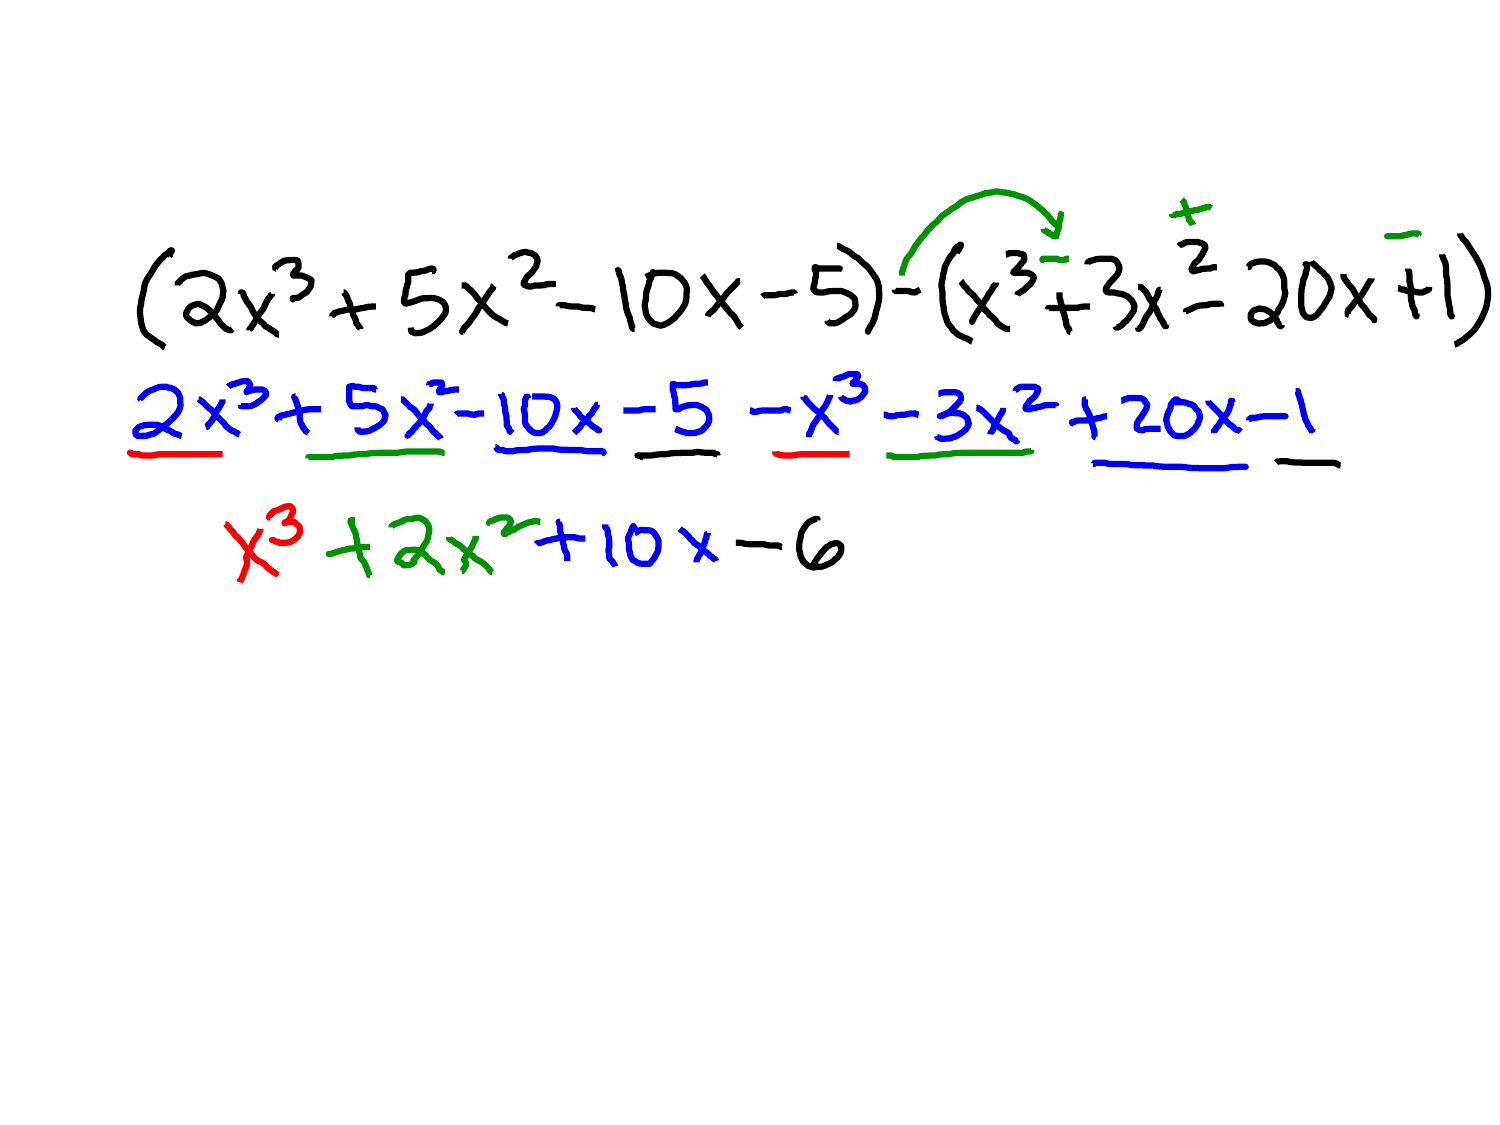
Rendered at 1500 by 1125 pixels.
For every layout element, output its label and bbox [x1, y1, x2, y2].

text_box [1275, 460, 1341, 467]
text_box [406, 403, 432, 438]
text_box [1407, 268, 1418, 318]
text_box [1171, 206, 1212, 216]
text_box [586, 420, 600, 432]
text_box [1137, 288, 1161, 330]
text_box [750, 408, 791, 413]
text_box [1358, 298, 1376, 322]
text_box [483, 303, 509, 325]
text_box [762, 291, 796, 298]
text_box [1041, 257, 1070, 261]
text_box [176, 272, 233, 332]
text_box [774, 451, 850, 457]
text_box [500, 393, 513, 434]
text_box [1071, 415, 1108, 425]
text_box [205, 399, 224, 429]
text_box [257, 315, 279, 336]
text_box [248, 293, 273, 331]
text_box [1412, 286, 1430, 294]
text_box [1186, 213, 1194, 226]
text_box [617, 269, 635, 330]
text_box [299, 415, 309, 434]
text_box [535, 536, 586, 545]
text_box [1064, 305, 1091, 309]
text_box [225, 523, 249, 551]
text_box [1005, 252, 1035, 296]
text_box [1185, 303, 1222, 313]
text_box [798, 518, 843, 570]
text_box [821, 414, 839, 433]
text_box [276, 408, 322, 421]
text_box [198, 398, 214, 414]
text_box [523, 395, 559, 434]
text_box [1247, 260, 1286, 327]
text_box [971, 282, 997, 323]
text_box [960, 280, 983, 305]
text_box [1213, 399, 1234, 434]
text_box [331, 305, 376, 317]
text_box [1015, 385, 1057, 410]
text_box [837, 245, 880, 333]
text_box [1295, 390, 1314, 432]
text_box [348, 385, 387, 433]
text_box [238, 528, 262, 583]
text_box [428, 381, 459, 394]
text_box [1181, 199, 1188, 211]
text_box [216, 415, 240, 436]
text_box [1346, 278, 1373, 316]
text_box [940, 258, 973, 343]
text_box [307, 450, 445, 459]
text_box [707, 280, 741, 317]
text_box [1386, 232, 1420, 237]
text_box [558, 520, 563, 536]
text_box [1090, 421, 1097, 439]
text_box [989, 407, 1004, 435]
text_box [812, 266, 857, 325]
text_box [1093, 461, 1247, 469]
text_box [703, 549, 717, 562]
text_box [1398, 287, 1410, 292]
text_box [627, 525, 660, 565]
text_box [134, 385, 182, 437]
text_box [390, 516, 445, 574]
text_box [251, 551, 277, 575]
text_box [562, 542, 568, 562]
text_box [488, 516, 541, 536]
text_box [510, 251, 556, 288]
text_box [422, 419, 442, 439]
text_box [623, 408, 656, 412]
text_box [976, 407, 995, 424]
text_box [573, 407, 586, 420]
text_box [1224, 417, 1242, 433]
text_box [403, 267, 447, 334]
text_box [1300, 261, 1333, 319]
text_box [1043, 213, 1063, 237]
text_box [349, 519, 363, 546]
text_box [461, 284, 495, 333]
text_box [139, 249, 173, 349]
text_box [695, 532, 709, 563]
text_box [352, 312, 362, 329]
text_box [343, 291, 352, 308]
text_box [1086, 257, 1136, 329]
text_box [671, 381, 710, 434]
text_box [604, 524, 616, 567]
text_box [1153, 304, 1167, 327]
text_box [996, 424, 1018, 443]
text_box [1138, 286, 1153, 305]
text_box [448, 537, 468, 553]
text_box [129, 452, 223, 457]
text_box [327, 546, 371, 555]
text_box [240, 291, 259, 318]
text_box [679, 528, 702, 550]
text_box [1058, 292, 1071, 333]
text_box [936, 391, 970, 440]
text_box [469, 553, 493, 573]
text_box [735, 542, 783, 548]
text_box [1178, 241, 1217, 273]
text_box [982, 304, 1011, 330]
text_box [643, 271, 688, 327]
text_box [1207, 400, 1224, 418]
text_box [227, 380, 267, 408]
text_box [636, 451, 719, 458]
text_box [701, 275, 721, 301]
text_box [886, 450, 1032, 458]
text_box [883, 412, 919, 417]
text_box [293, 395, 300, 410]
text_box [1454, 233, 1489, 346]
text_box [802, 396, 820, 414]
text_box [455, 412, 485, 416]
text_box [1121, 397, 1161, 431]
text_box [894, 288, 921, 294]
text_box [268, 505, 301, 544]
text_box [834, 373, 866, 403]
text_box [573, 404, 599, 434]
text_box [274, 259, 313, 301]
text_box [461, 535, 477, 572]
text_box [901, 190, 1053, 276]
text_box [1165, 398, 1201, 437]
text_box [808, 395, 831, 438]
text_box [461, 284, 482, 303]
text_box [495, 446, 605, 454]
text_box [1083, 398, 1091, 418]
text_box [1342, 274, 1359, 298]
text_box [1248, 415, 1287, 421]
text_box [1441, 254, 1453, 318]
text_box [357, 549, 371, 576]
text_box [721, 302, 743, 329]
text_box [557, 304, 596, 311]
text_box [401, 398, 421, 419]
